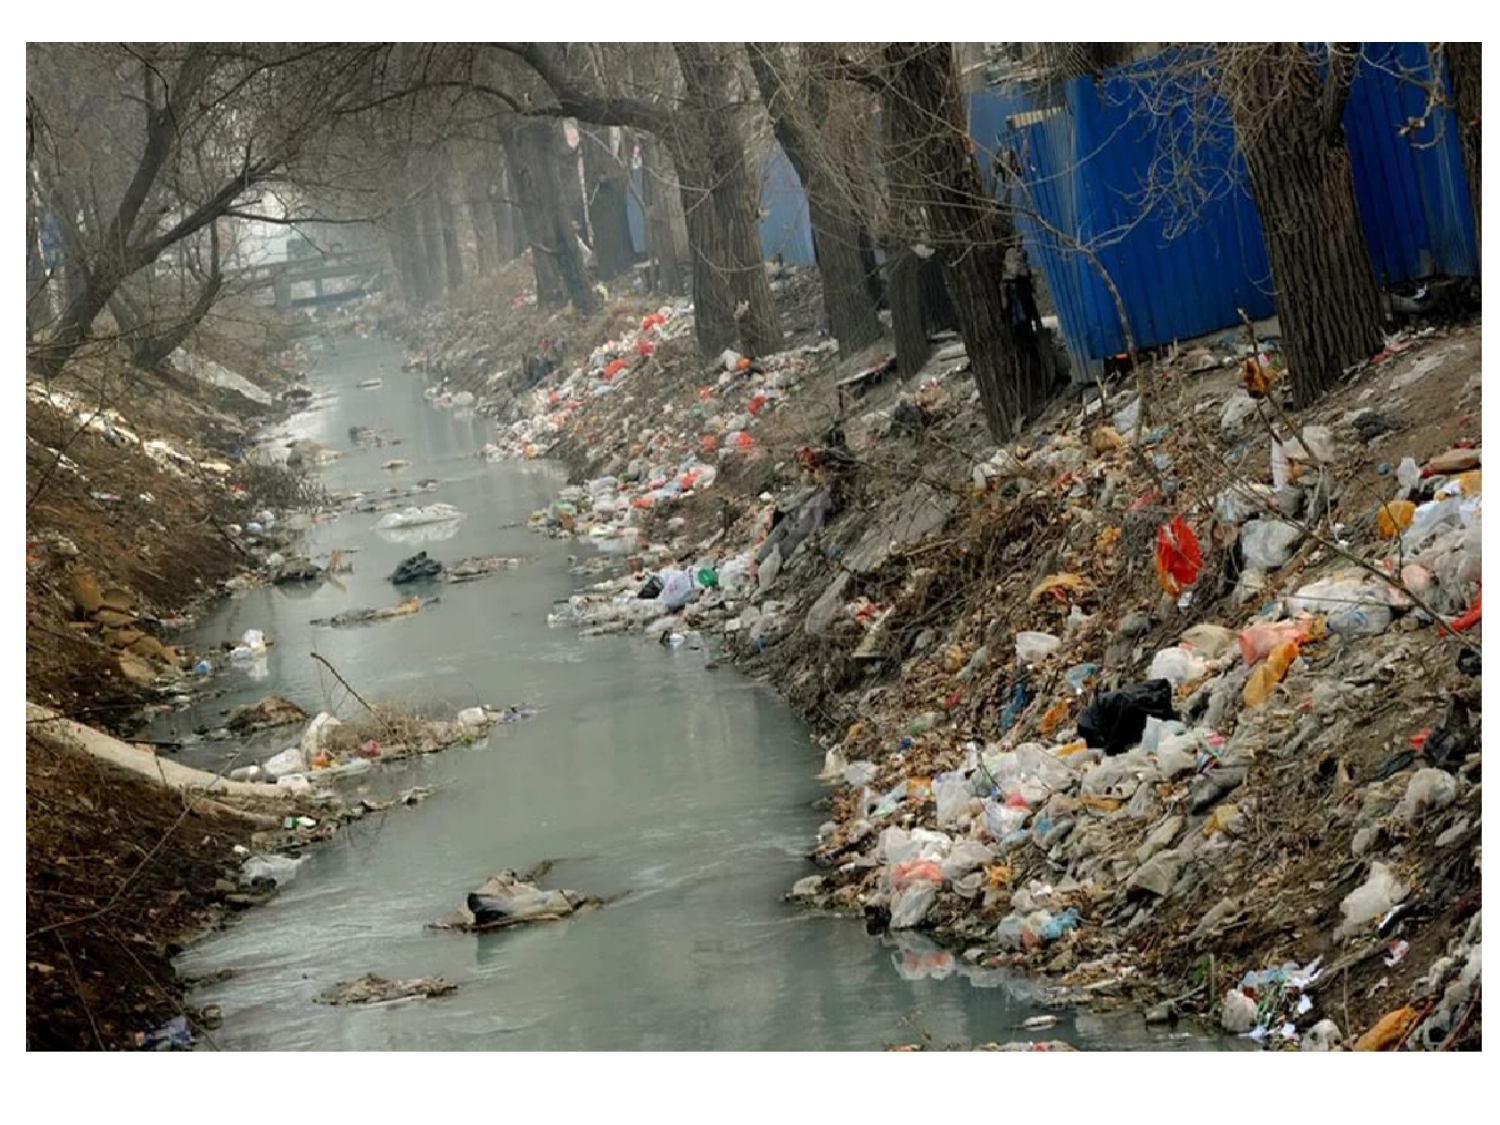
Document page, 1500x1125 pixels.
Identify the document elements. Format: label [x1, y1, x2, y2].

list [26, 42, 1483, 1060]
